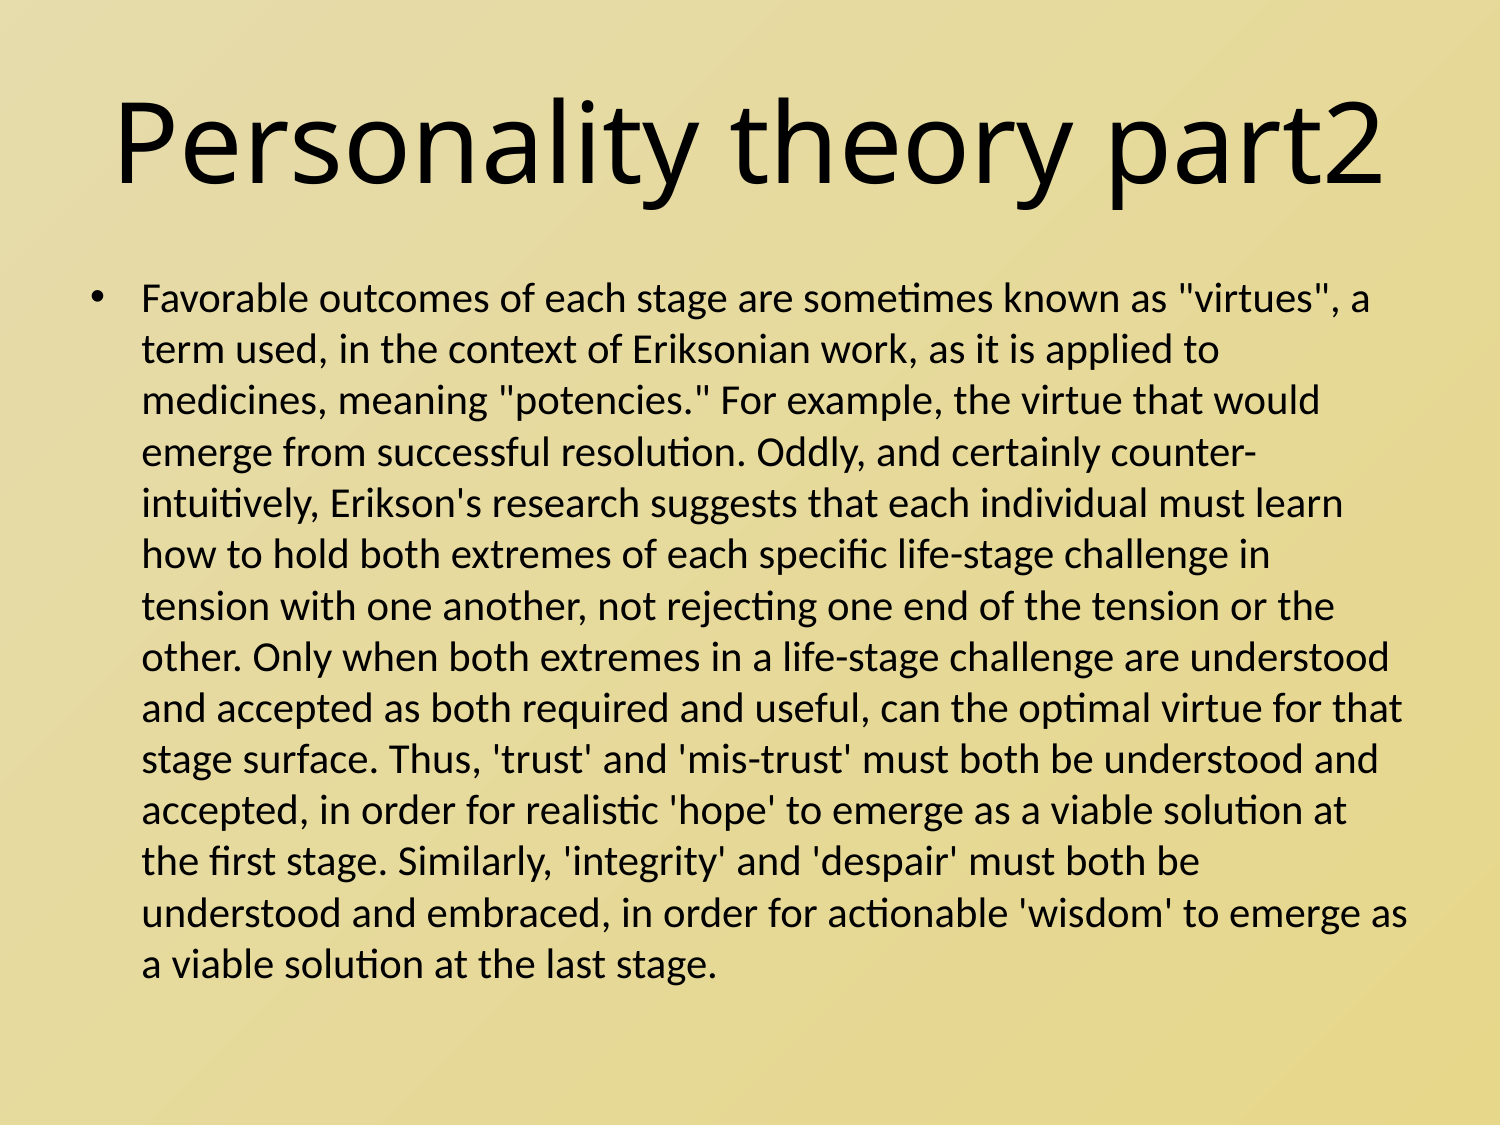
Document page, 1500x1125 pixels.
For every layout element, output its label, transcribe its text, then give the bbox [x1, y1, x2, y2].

list Favorable outcomes of each stage are sometimes known as "virtues", a term used, in the context of Eriksonian work, as it is applied to medicines, meaning "potencies." For example, the virtue that would emerge from successful resolution. Oddly, and certainly counter-intuitively, Erikson's research suggests that each individual must learn how to hold both extremes of each specific life-stage challenge in tension with one another, not rejecting one end of the tension or the other. Only when both extremes in a life-stage challenge are understood and accepted as both required and useful, can the optimal virtue for that stage surface. Thus, 'trust' and 'mis-trust' must both be understood and accepted, in order for realistic 'hope' to emerge as a viable solution at the first stage. Similarly, 'integrity' and 'despair' must both be understood and embraced, in order for actionable 'wisdom' to emerge as a viable solution at the last stage. [75, 262, 1425, 1005]
title Personality theory part2 [75, 45, 1425, 233]
